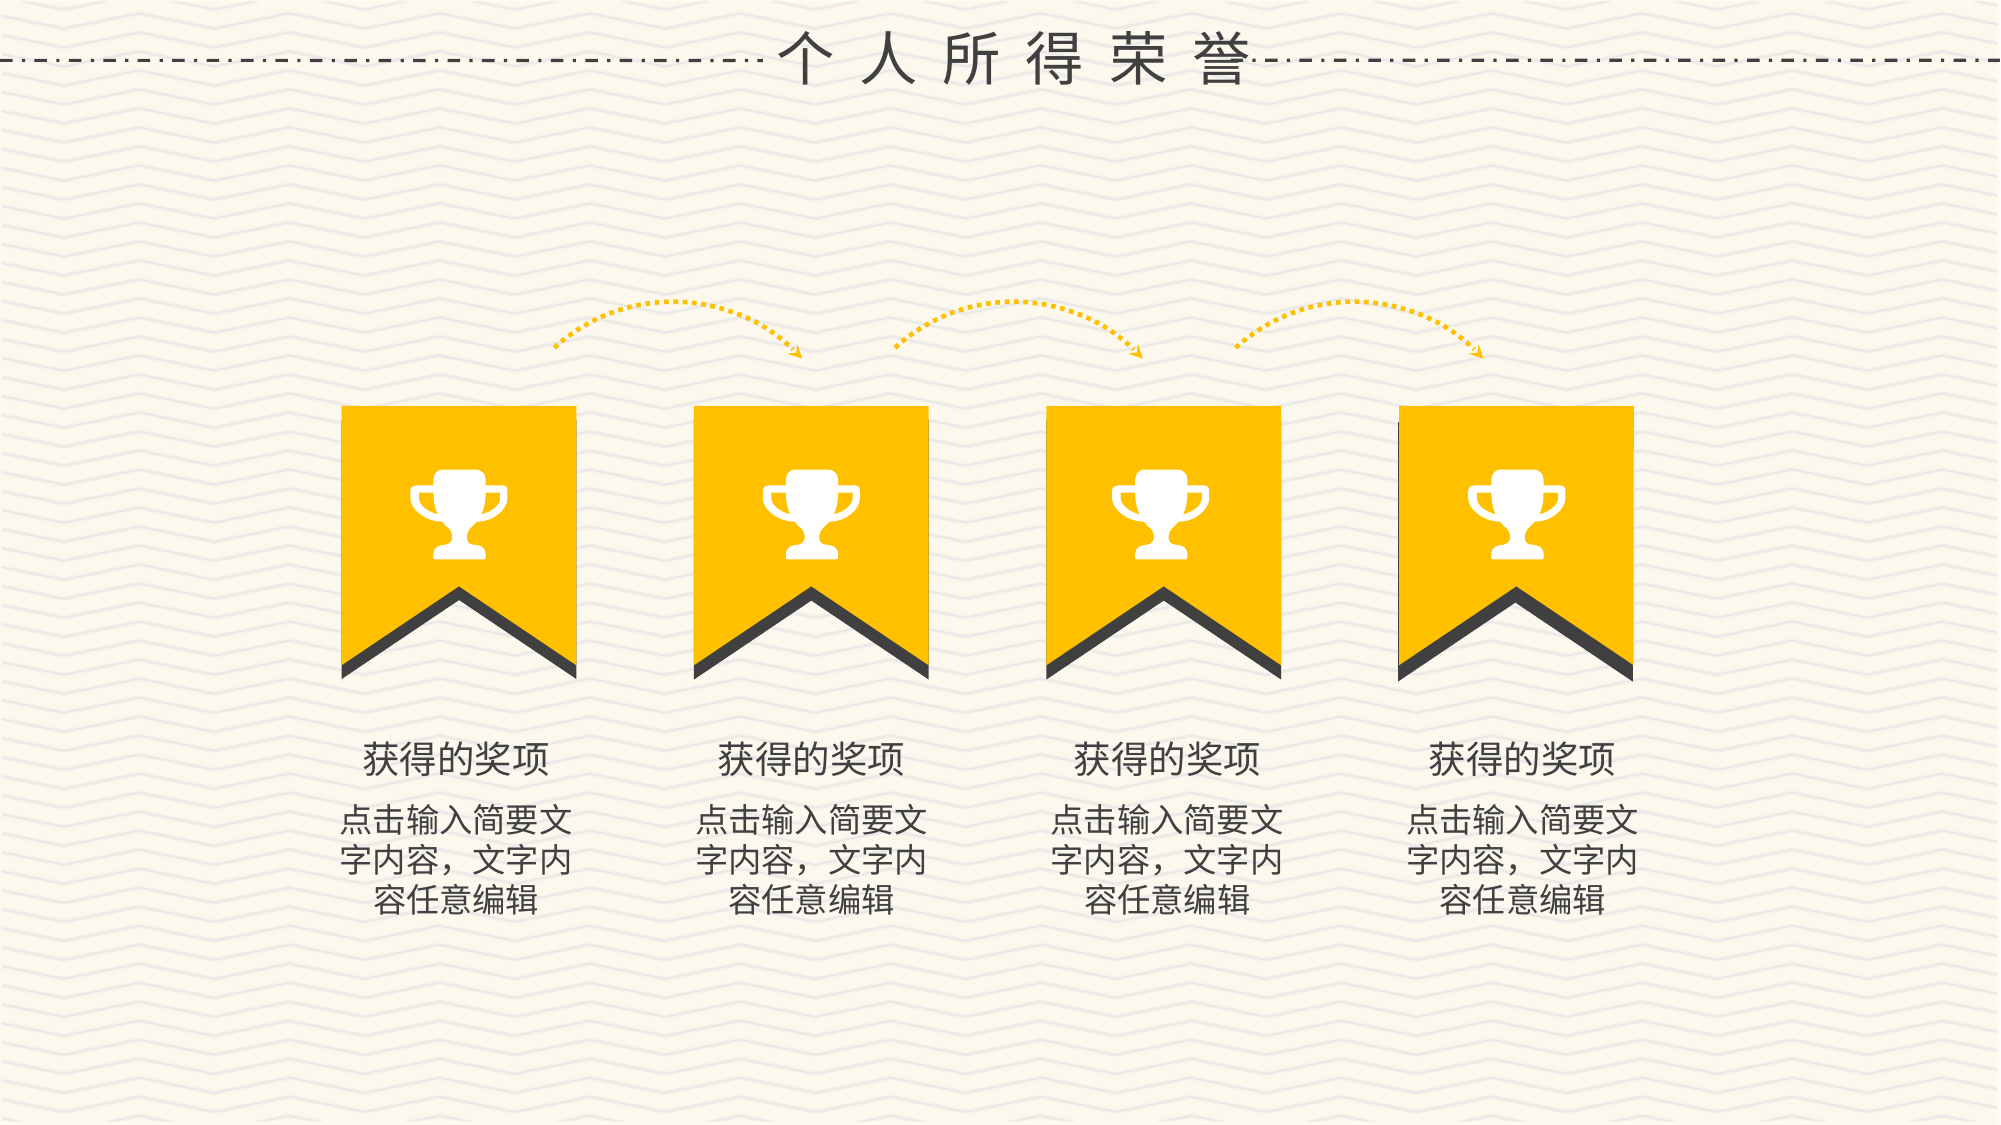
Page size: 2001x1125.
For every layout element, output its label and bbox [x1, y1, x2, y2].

text_box [0, 13, 2000, 101]
text_box [553, 300, 803, 478]
text_box [894, 300, 1143, 478]
text_box [1397, 405, 1663, 682]
text_box [1046, 405, 1282, 680]
text_box [320, 735, 592, 929]
text_box [1031, 735, 1303, 929]
text_box [693, 405, 929, 680]
text_box [1387, 735, 1658, 929]
text_box [676, 735, 948, 929]
text_box [341, 405, 577, 680]
text_box [1235, 300, 1484, 478]
picture [0, 0, 2001, 1125]
